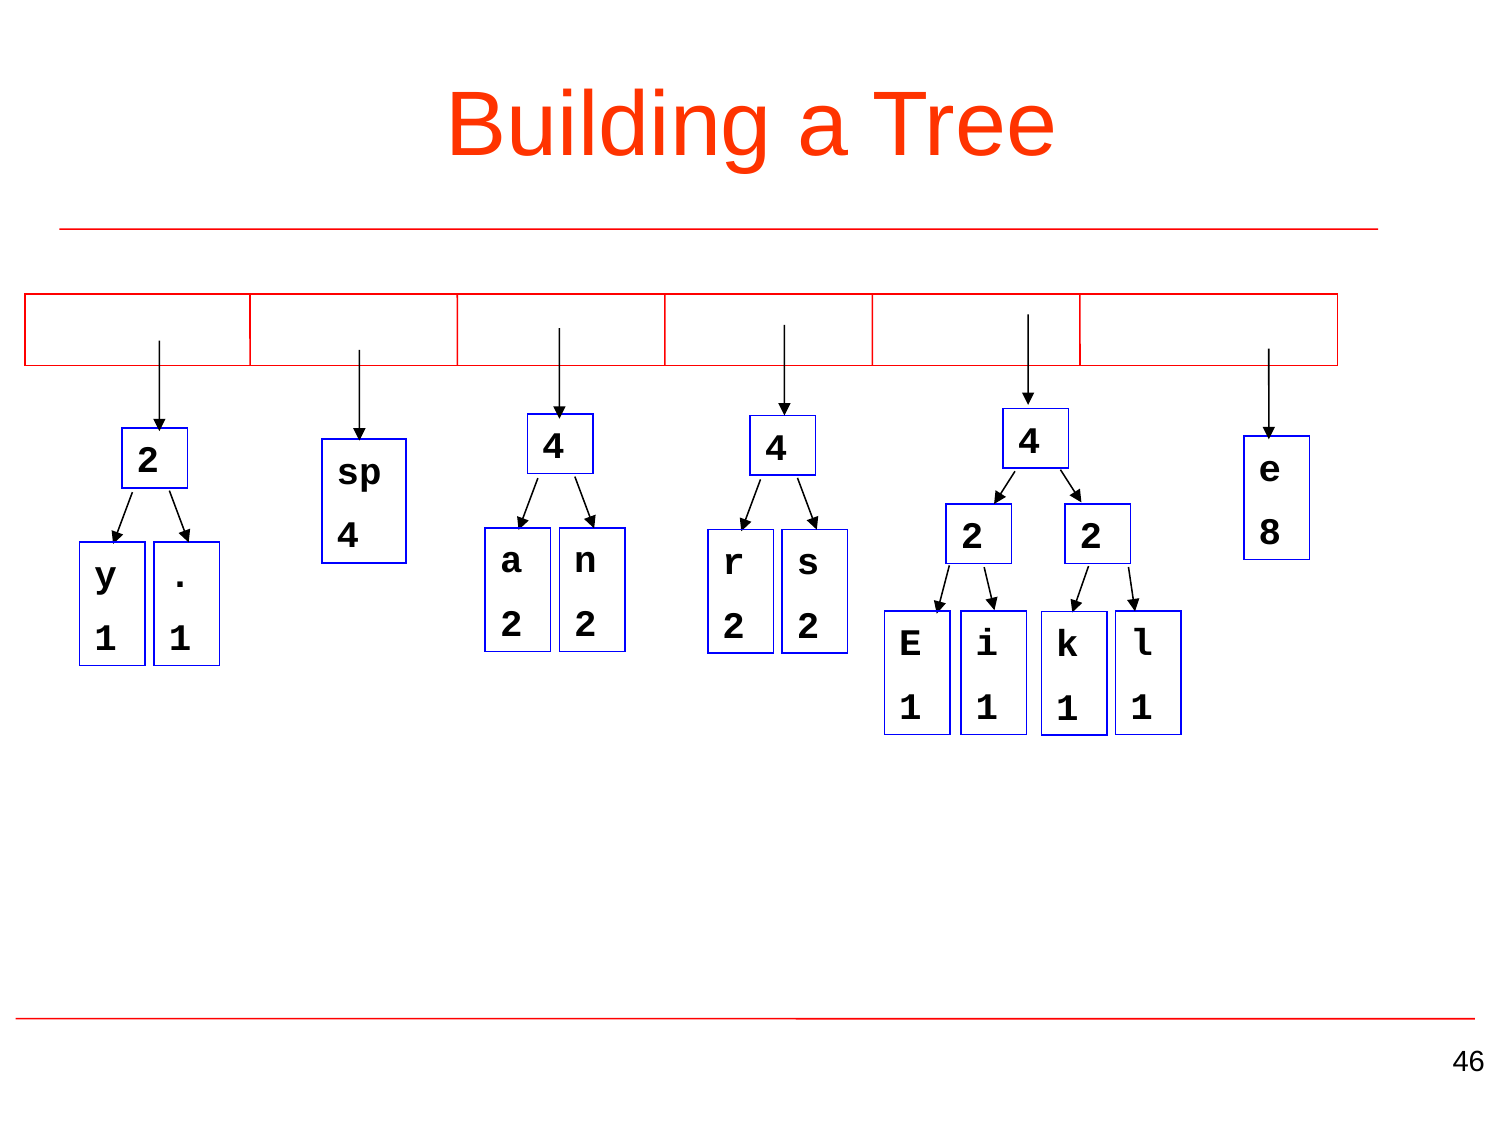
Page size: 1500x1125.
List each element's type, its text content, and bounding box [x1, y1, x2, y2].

text_box [873, 293, 1079, 366]
text_box [665, 293, 872, 366]
text_box [153, 340, 166, 432]
text_box a 2 [485, 528, 551, 652]
text_box [933, 565, 950, 610]
text_box [1060, 469, 1082, 503]
text_box [984, 567, 998, 611]
text_box 4 [1003, 408, 1069, 469]
text_box [1080, 293, 1338, 366]
text_box [353, 349, 366, 441]
text_box 4 [527, 413, 593, 474]
text_box y 1 [79, 542, 146, 666]
text_box [24, 293, 457, 366]
text_box l 1 [1115, 610, 1182, 735]
slide_number 46 [1149, 1034, 1500, 1113]
text_box [517, 478, 538, 528]
text_box [994, 471, 1016, 504]
text_box [1070, 566, 1089, 611]
text_box [1262, 348, 1276, 440]
text_box [553, 328, 566, 419]
text_box r 2 [707, 529, 774, 653]
text_box [1127, 566, 1140, 612]
text_box [778, 324, 791, 416]
text_box k 1 [1041, 611, 1107, 736]
title Building a Tree [114, 24, 1390, 213]
text_box E 1 [884, 610, 950, 735]
text_box [1021, 314, 1035, 405]
text_box [739, 479, 761, 529]
text_box n 2 [559, 528, 625, 652]
text_box 2 [1064, 503, 1131, 564]
text_box s 2 [782, 529, 848, 653]
text_box e 8 [1243, 436, 1310, 560]
text_box [574, 476, 596, 529]
text_box i 1 [960, 610, 1027, 735]
text_box [797, 477, 819, 530]
text_box . 1 [153, 542, 220, 666]
text_box [169, 490, 191, 543]
text_box 2 [946, 503, 1012, 564]
text_box 4 [750, 415, 816, 476]
text_box [111, 492, 133, 542]
text_box sp 4 [321, 439, 407, 563]
text_box 2 [121, 428, 188, 488]
text_box [458, 293, 664, 366]
